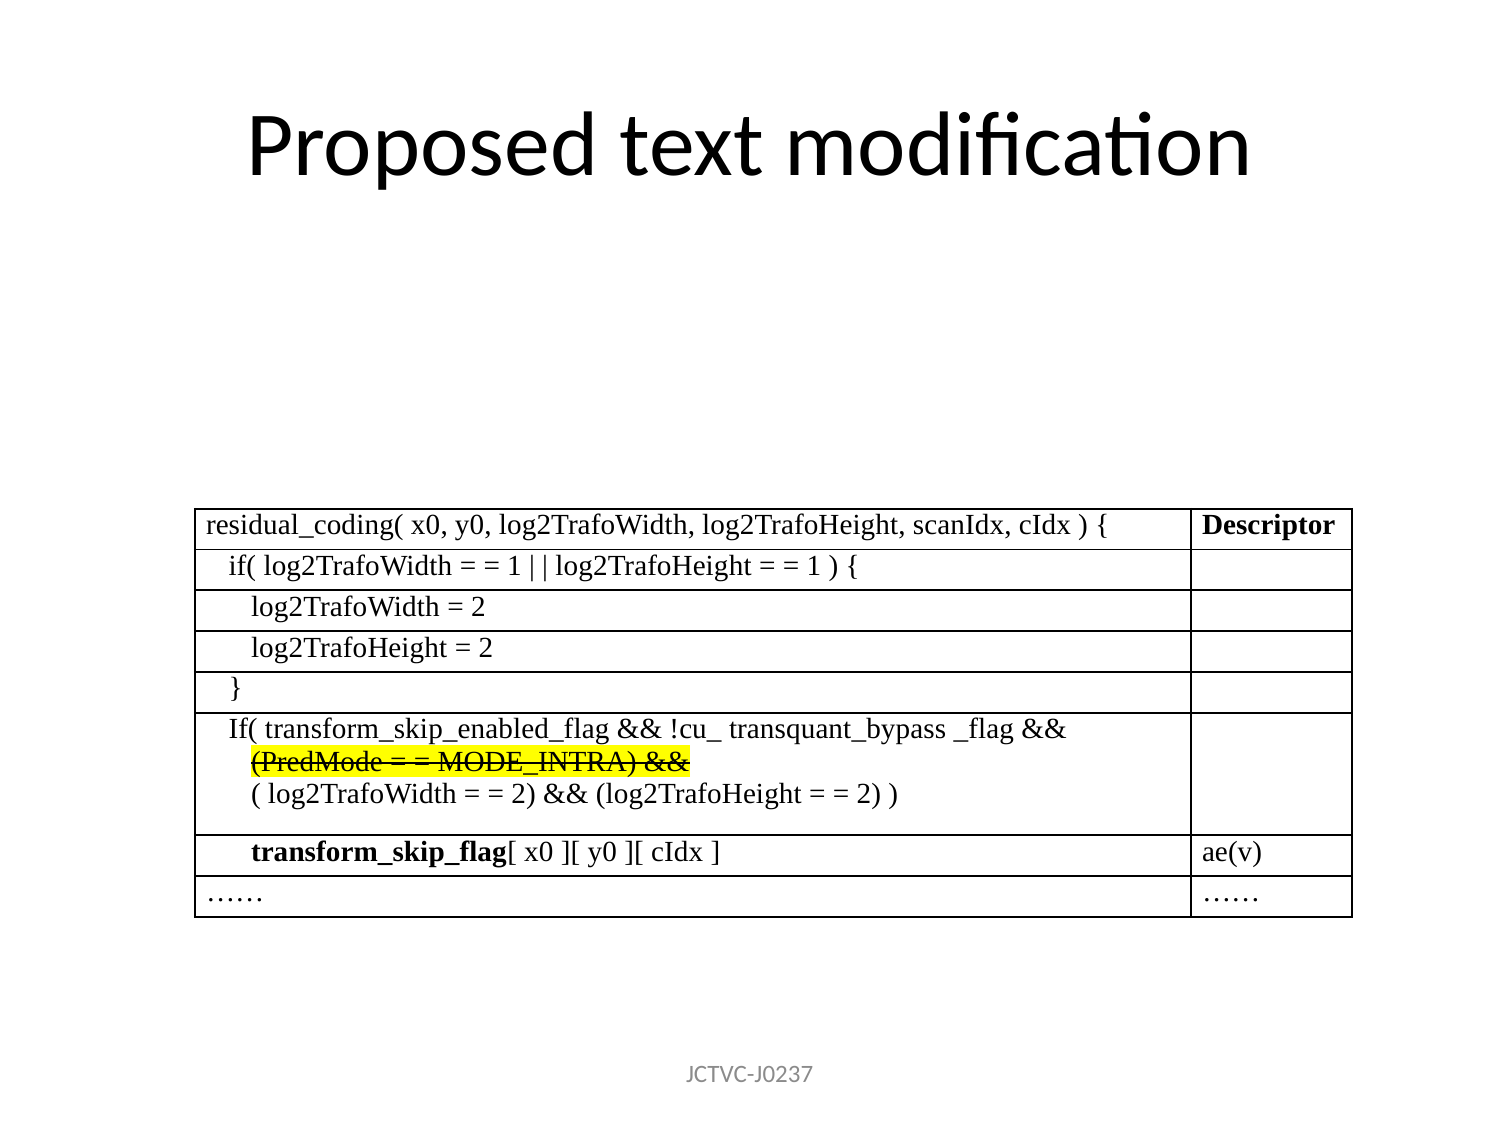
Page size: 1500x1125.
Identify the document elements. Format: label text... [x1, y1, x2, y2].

table_cell …… [196, 877, 1190, 916]
table_header residual_coding( x0, y0, log2TrafoWidth, log2TrafoHeight, scanIdx, cIdx ) { [196, 510, 1190, 549]
table_cell } [196, 673, 1190, 712]
footer JCTVC-J0237 [512, 1042, 988, 1103]
table_cell [1192, 714, 1351, 834]
table_cell [1192, 673, 1351, 712]
title Proposed text modification [75, 45, 1425, 233]
table_cell log2TrafoWidth = 2 [196, 591, 1190, 630]
table_cell If( transform_skip_enabled_flag && !cu_ transquant_bypass _flag && (PredMode = = MODE_INTRA) && ( log2TrafoWidth = = 2) && (log2TrafoHeight = = 2) ) [196, 714, 1190, 834]
table_cell ae(v) [1192, 836, 1351, 875]
table_cell log2TrafoHeight = 2 [196, 632, 1190, 671]
table_header Descriptor [1192, 510, 1351, 549]
table_cell …… [1192, 877, 1351, 916]
table_cell [1192, 632, 1351, 671]
table_cell [1192, 591, 1351, 630]
table_cell if( log2TrafoWidth = = 1 | | log2TrafoHeight = = 1 ) { [196, 550, 1190, 589]
table_cell transform_skip_flag[ x0 ][ y0 ][ cIdx ] [196, 836, 1190, 875]
table_cell [1192, 550, 1351, 589]
